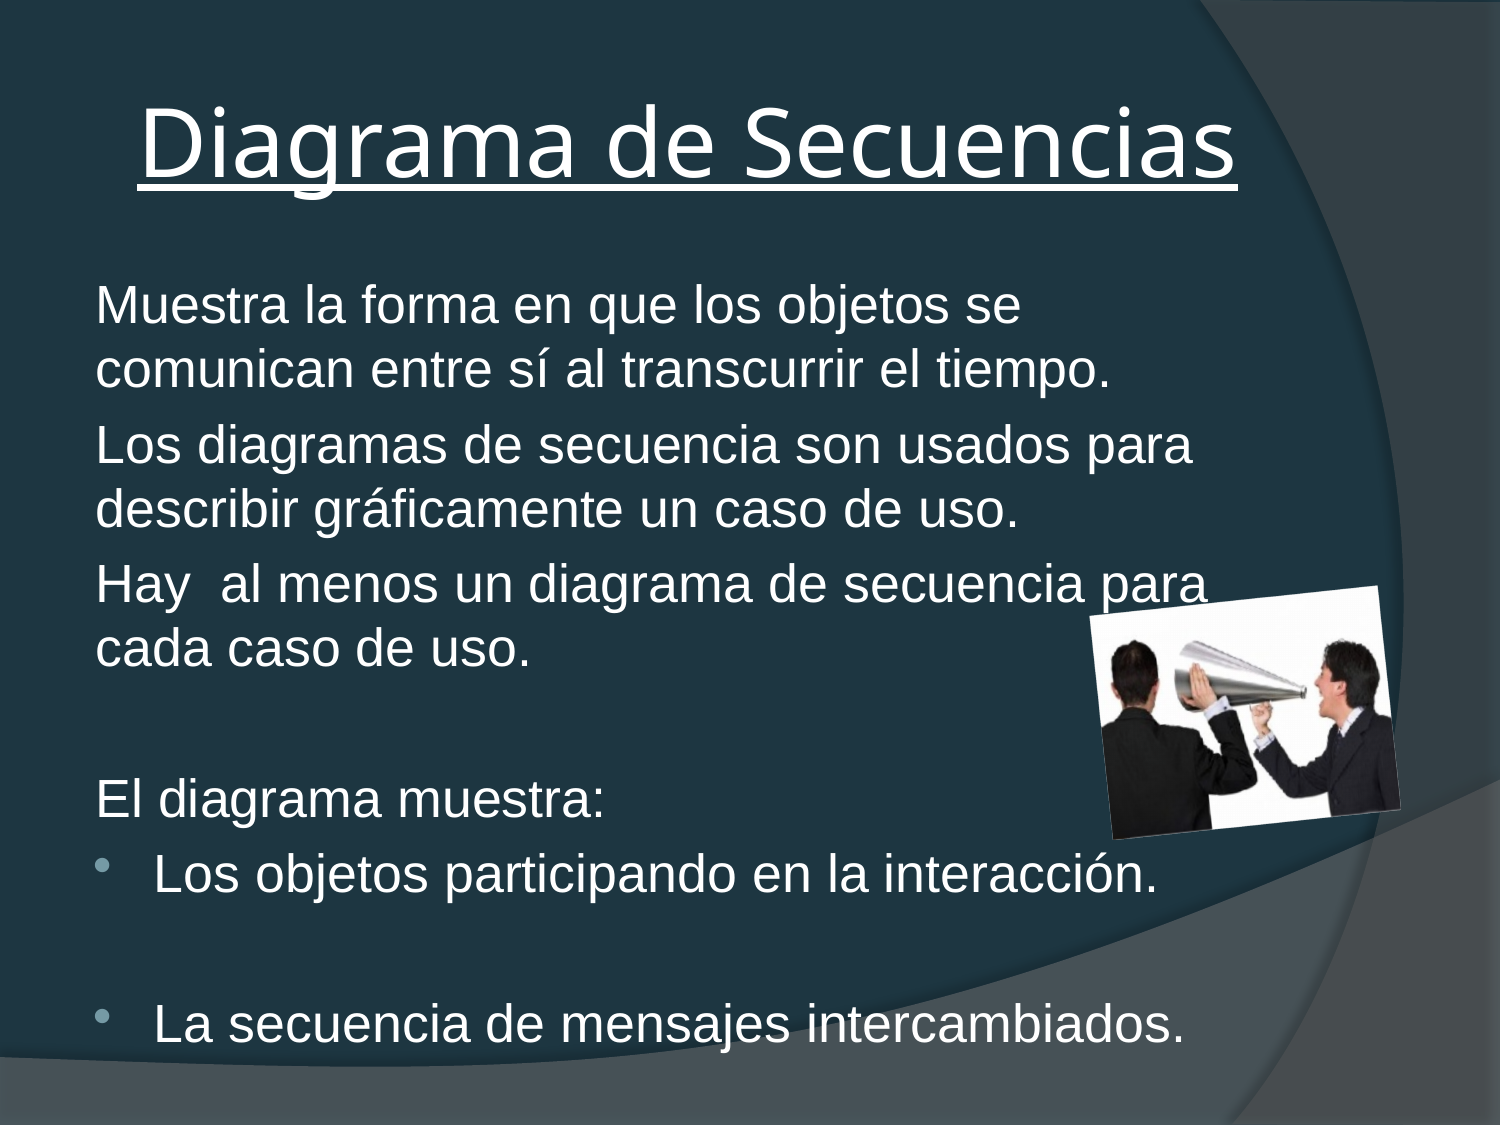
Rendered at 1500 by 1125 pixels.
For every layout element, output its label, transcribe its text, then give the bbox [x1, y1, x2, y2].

list Muestra la forma en que los objetos se comunican entre sí al transcurrir el tiempo. Los diagramas de secuencia son usados para describir gráficamente un caso de uso. Hay al menos un diagrama de secuencia para cada caso de uso. El diagrama muestra: Los objetos participando en la interacción. La secuencia de mensajes intercambiados. [75, 262, 1300, 1079]
picture [1100, 600, 1390, 826]
title Diagrama de Secuencias [75, 45, 1300, 233]
picture [1327, 586, 1378, 592]
